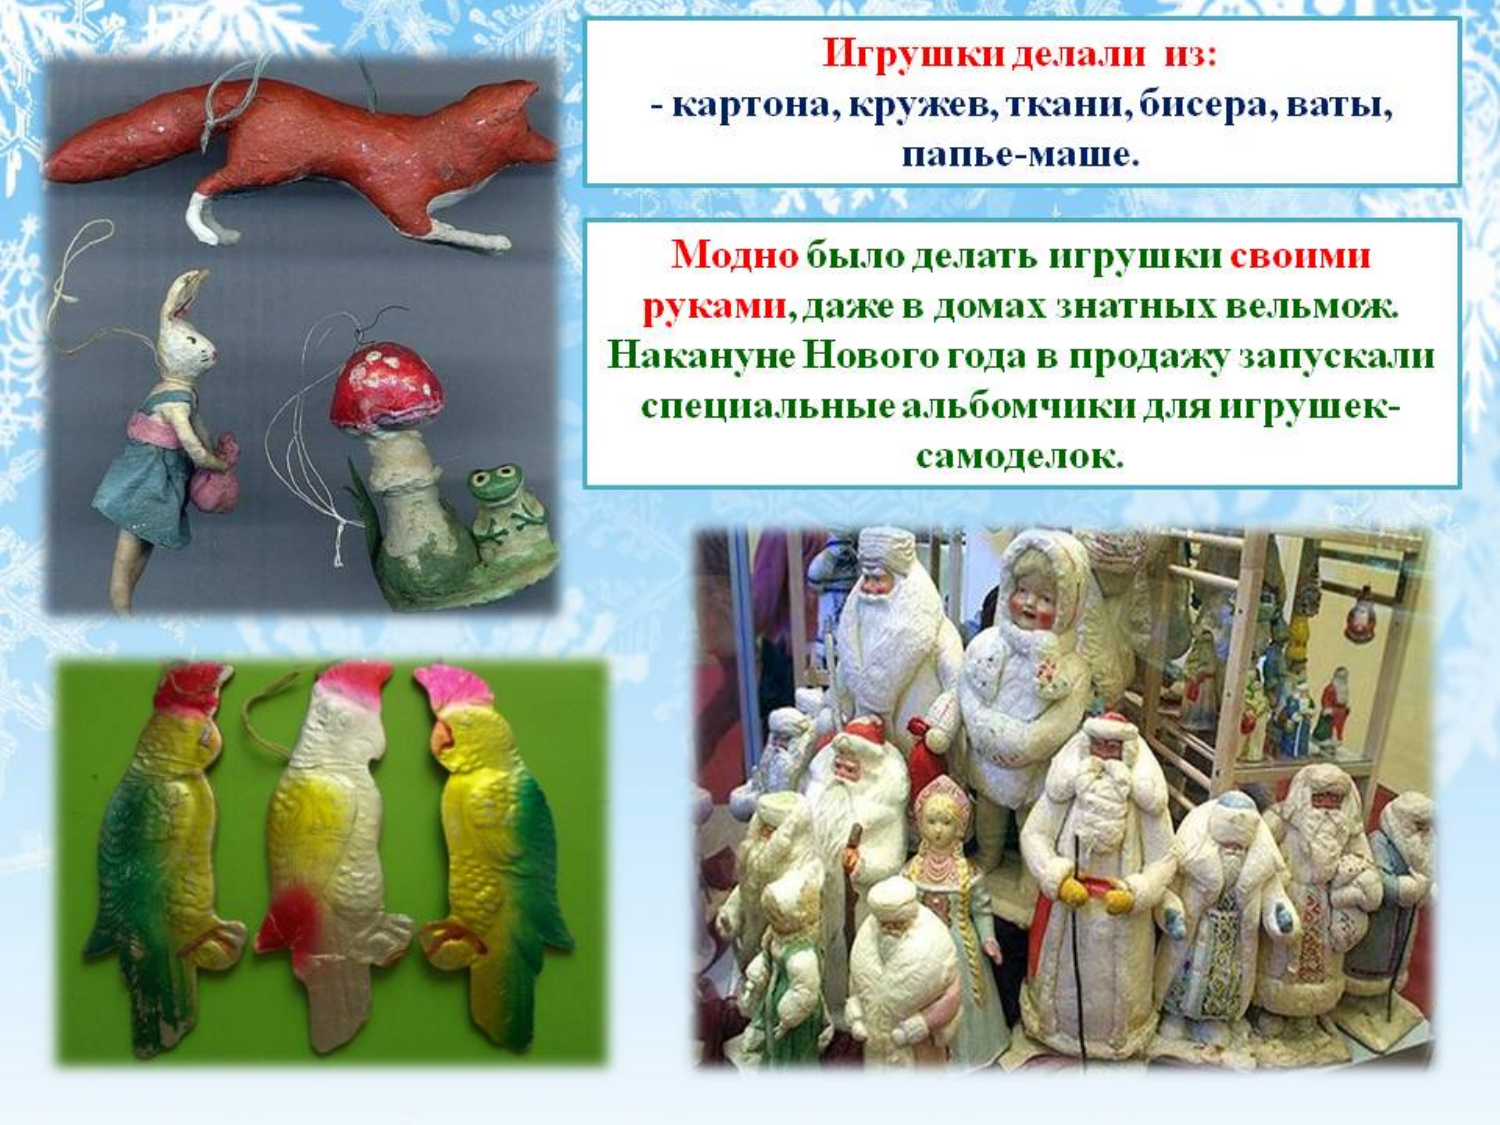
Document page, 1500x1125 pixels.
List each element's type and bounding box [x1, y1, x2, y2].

list [0, 0, 1500, 1125]
